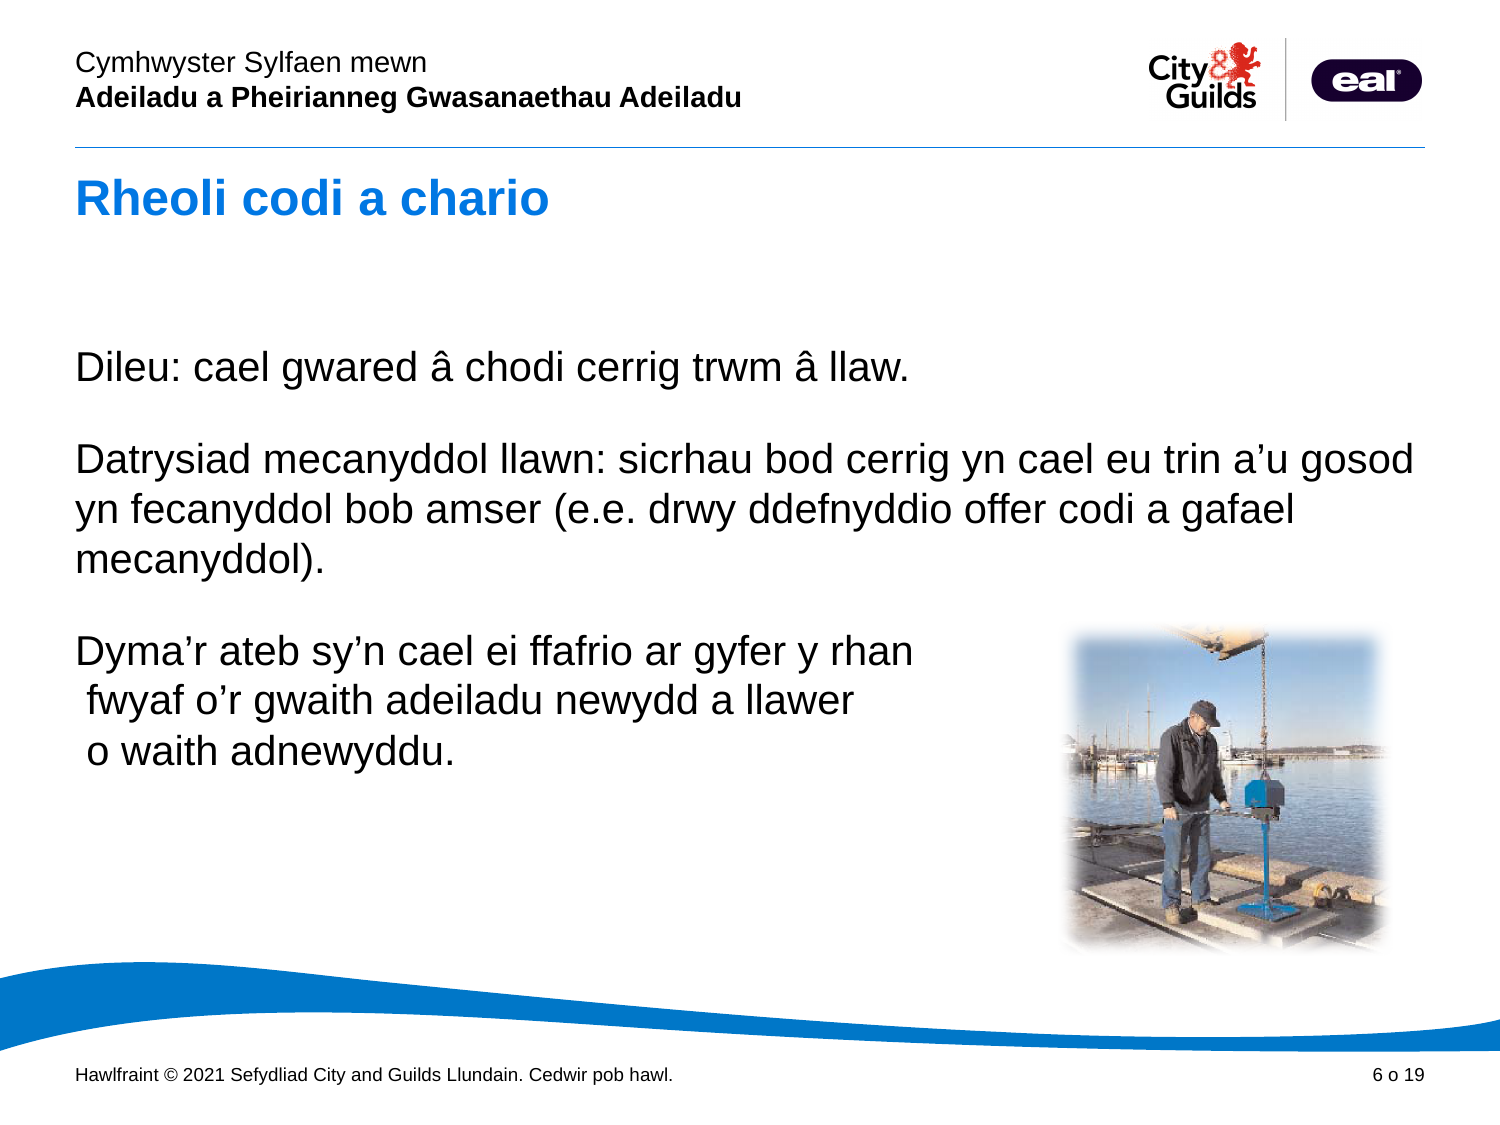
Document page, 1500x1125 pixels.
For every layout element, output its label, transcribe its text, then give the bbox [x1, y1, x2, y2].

picture [1149, 38, 1422, 121]
picture [1056, 620, 1394, 958]
title Rheoli codi a chario [74, 165, 1426, 229]
list Dileu: cael gwared â chodi cerrig trwm â llaw. Datrysiad mecanyddol llawn: sicrhau bod cerrig yn cael eu trin a’u gosod yn fecanyddol bob amser (e.e. drwy ddefnyddio offer codi a gafael mecanyddol). Dyma’r ateb sy’n cael ei ffafrio ar gyfer y rhan fwyaf o’r gwaith adeiladu newydd a llawer o waith adnewyddu. [74, 247, 1426, 946]
